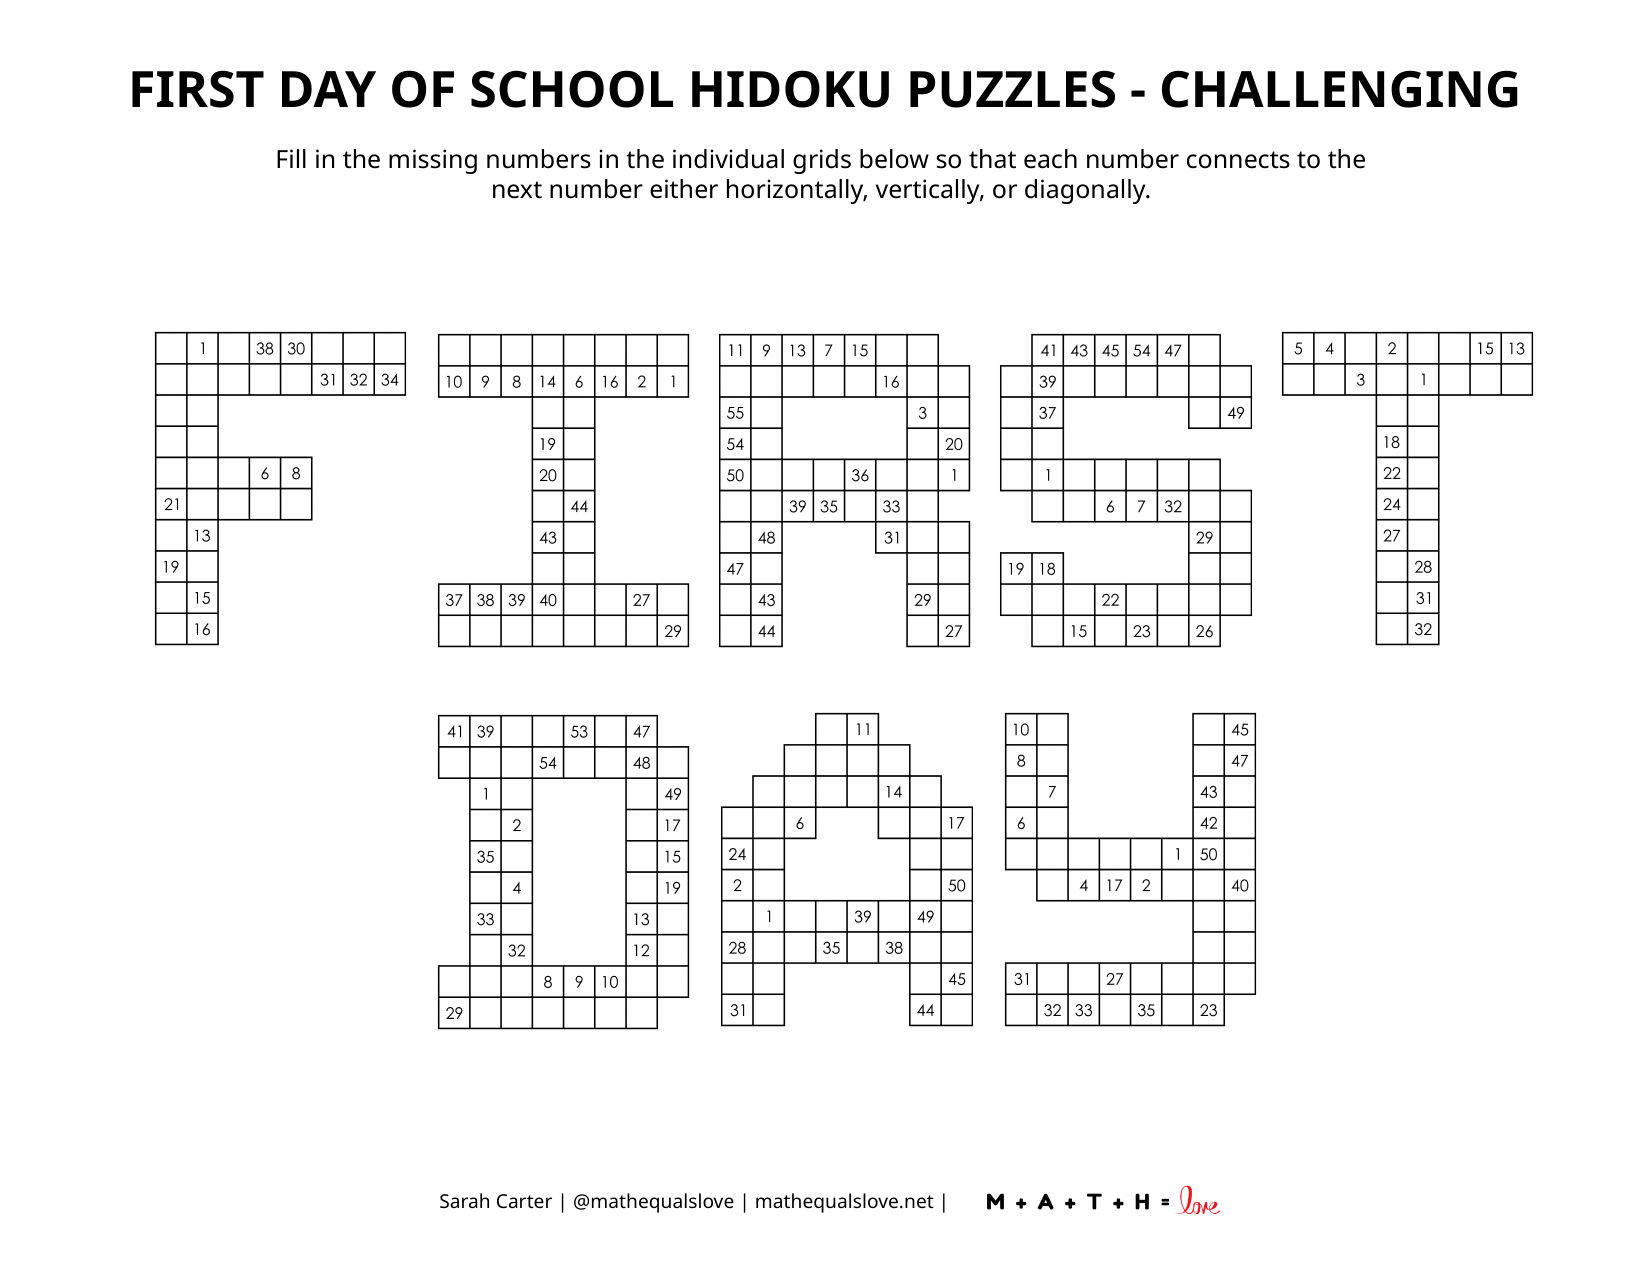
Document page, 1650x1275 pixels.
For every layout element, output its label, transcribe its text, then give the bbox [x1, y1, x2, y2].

text_box Fill in the missing numbers in the individual grids below so that each number connects to the next number either horizontally, vertically, or diagonally. [0, 135, 1650, 211]
picture [999, 332, 1253, 649]
text_box FIRST DAY OF SCHOOL HIDOKU PUZZLES - CHALLENGING [76, 50, 1574, 125]
picture [718, 332, 972, 649]
text_box Sarah Carter | @mathequalslove | mathequalslove.net | [424, 1182, 1259, 1220]
picture [153, 330, 407, 647]
picture [720, 711, 974, 1028]
picture [978, 1183, 1226, 1218]
picture [436, 332, 691, 649]
picture [436, 714, 691, 1030]
picture [1003, 711, 1257, 1028]
picture [1280, 330, 1534, 647]
